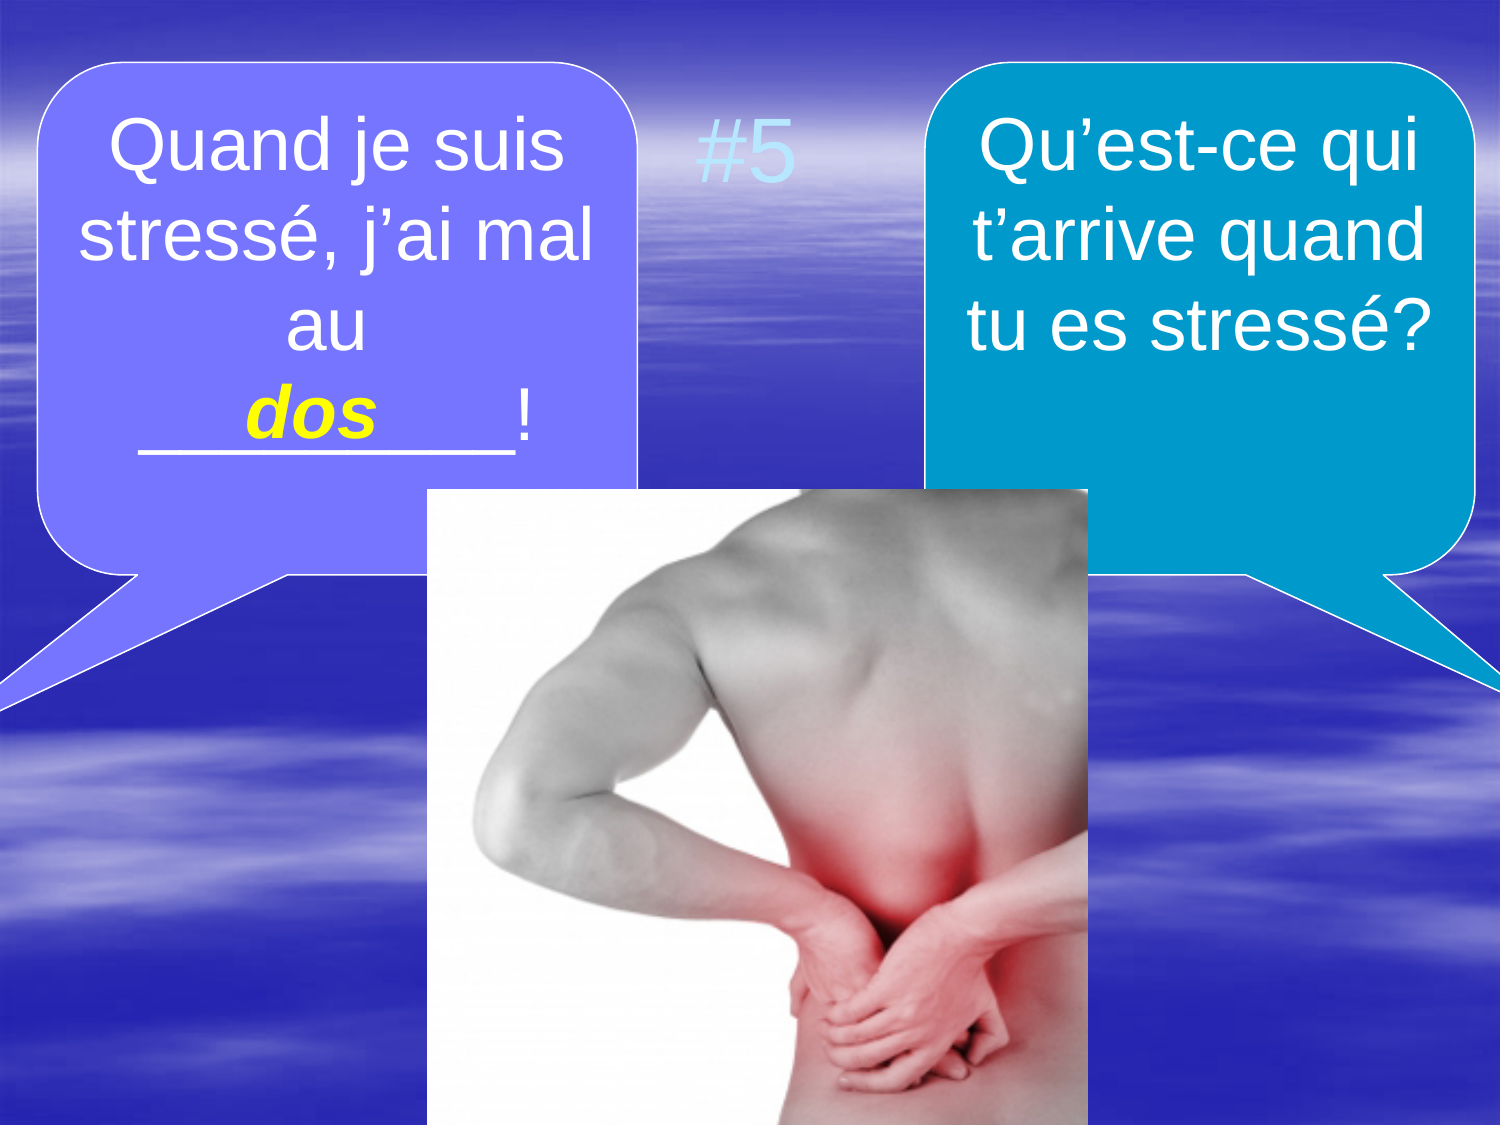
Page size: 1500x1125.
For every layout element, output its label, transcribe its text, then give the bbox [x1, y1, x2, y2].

text_box Quand je suis stressé, j’ai mal au _________! [0, 104, 638, 711]
picture [426, 489, 1088, 1125]
text_box Qu’est-ce qui t’arrive quand tu es stressé? [924, 83, 1500, 692]
text_box dos [150, 356, 475, 462]
title #5 [49, 37, 1446, 255]
